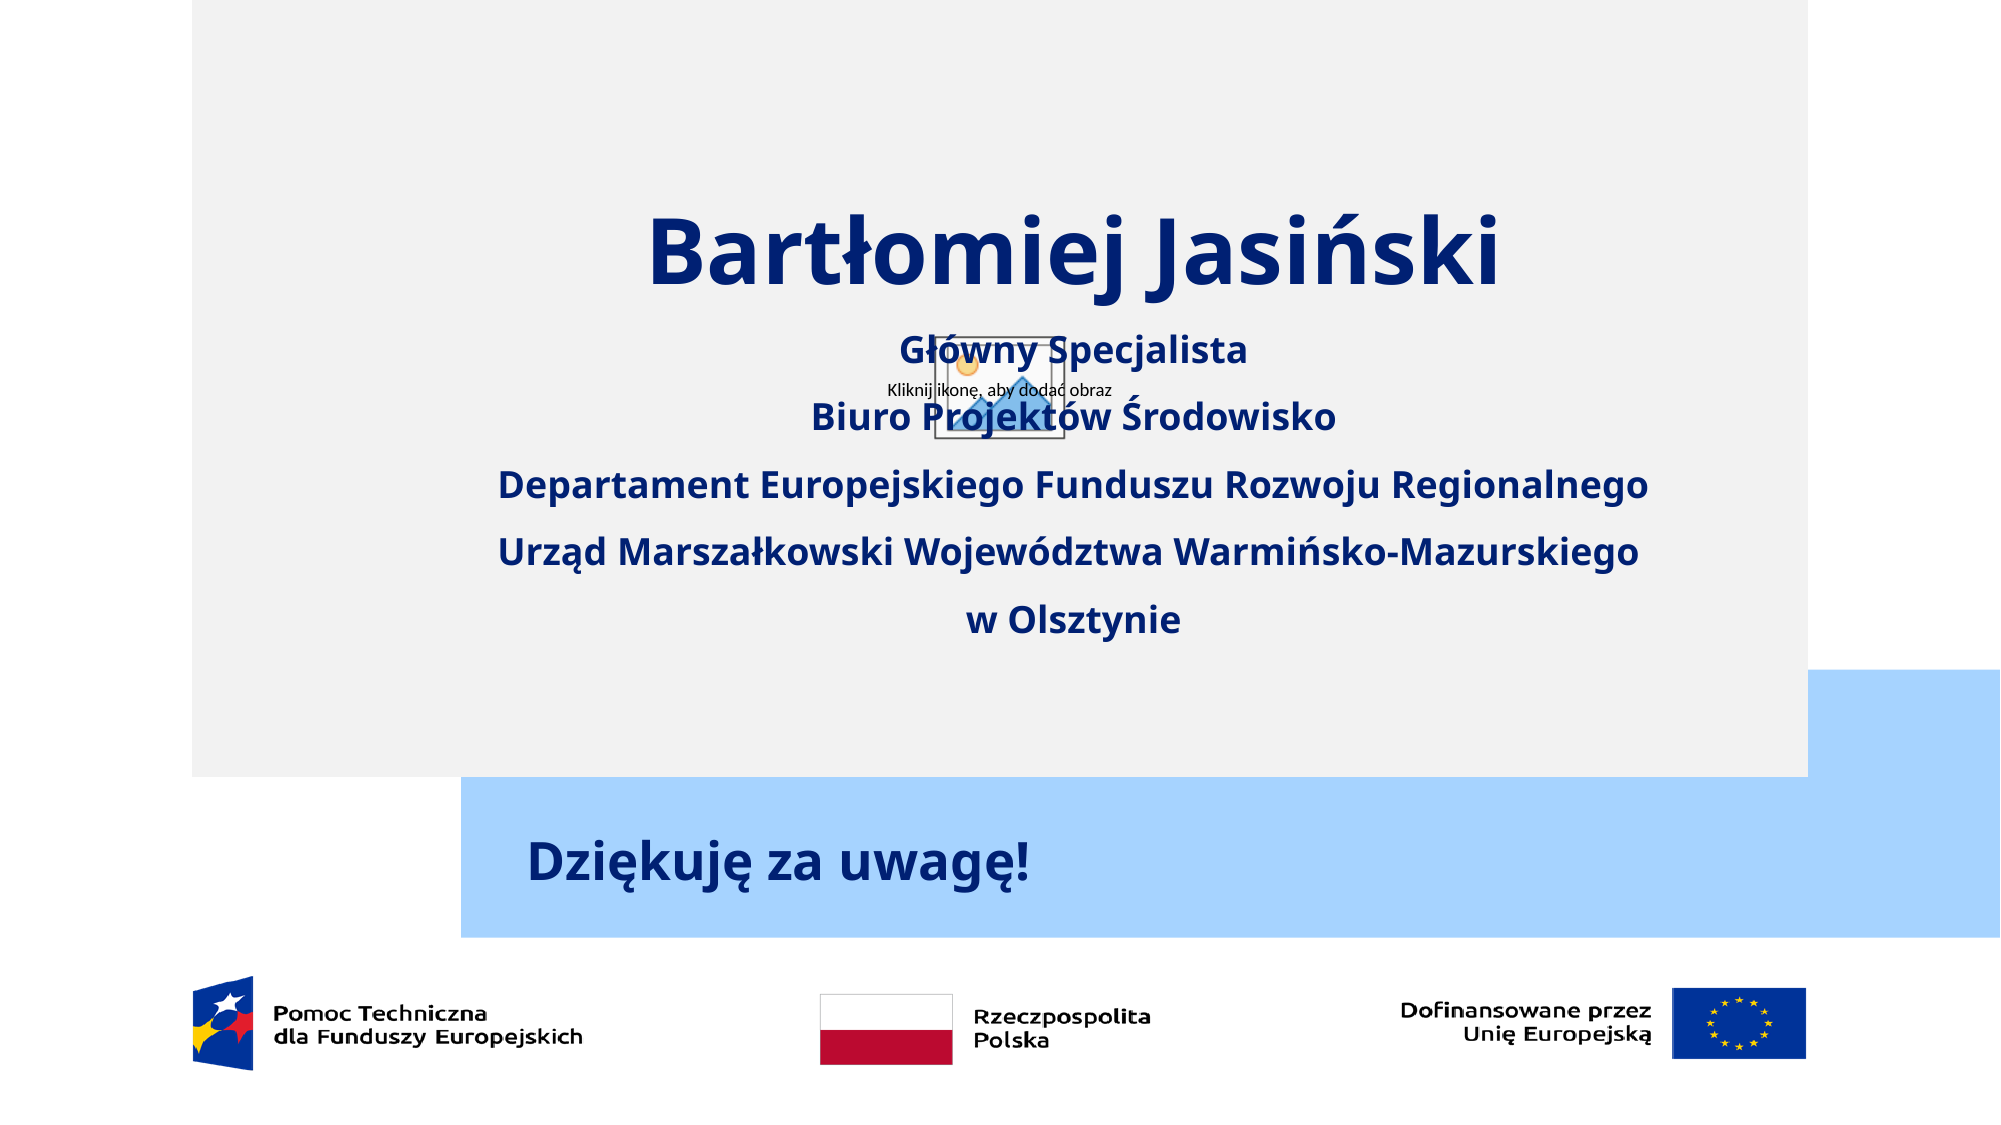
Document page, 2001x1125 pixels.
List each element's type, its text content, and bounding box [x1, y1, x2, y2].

picture [164, 952, 1851, 1100]
picture [191, 0, 1809, 777]
title Dziękuję za uwagę! [526, 822, 1941, 928]
